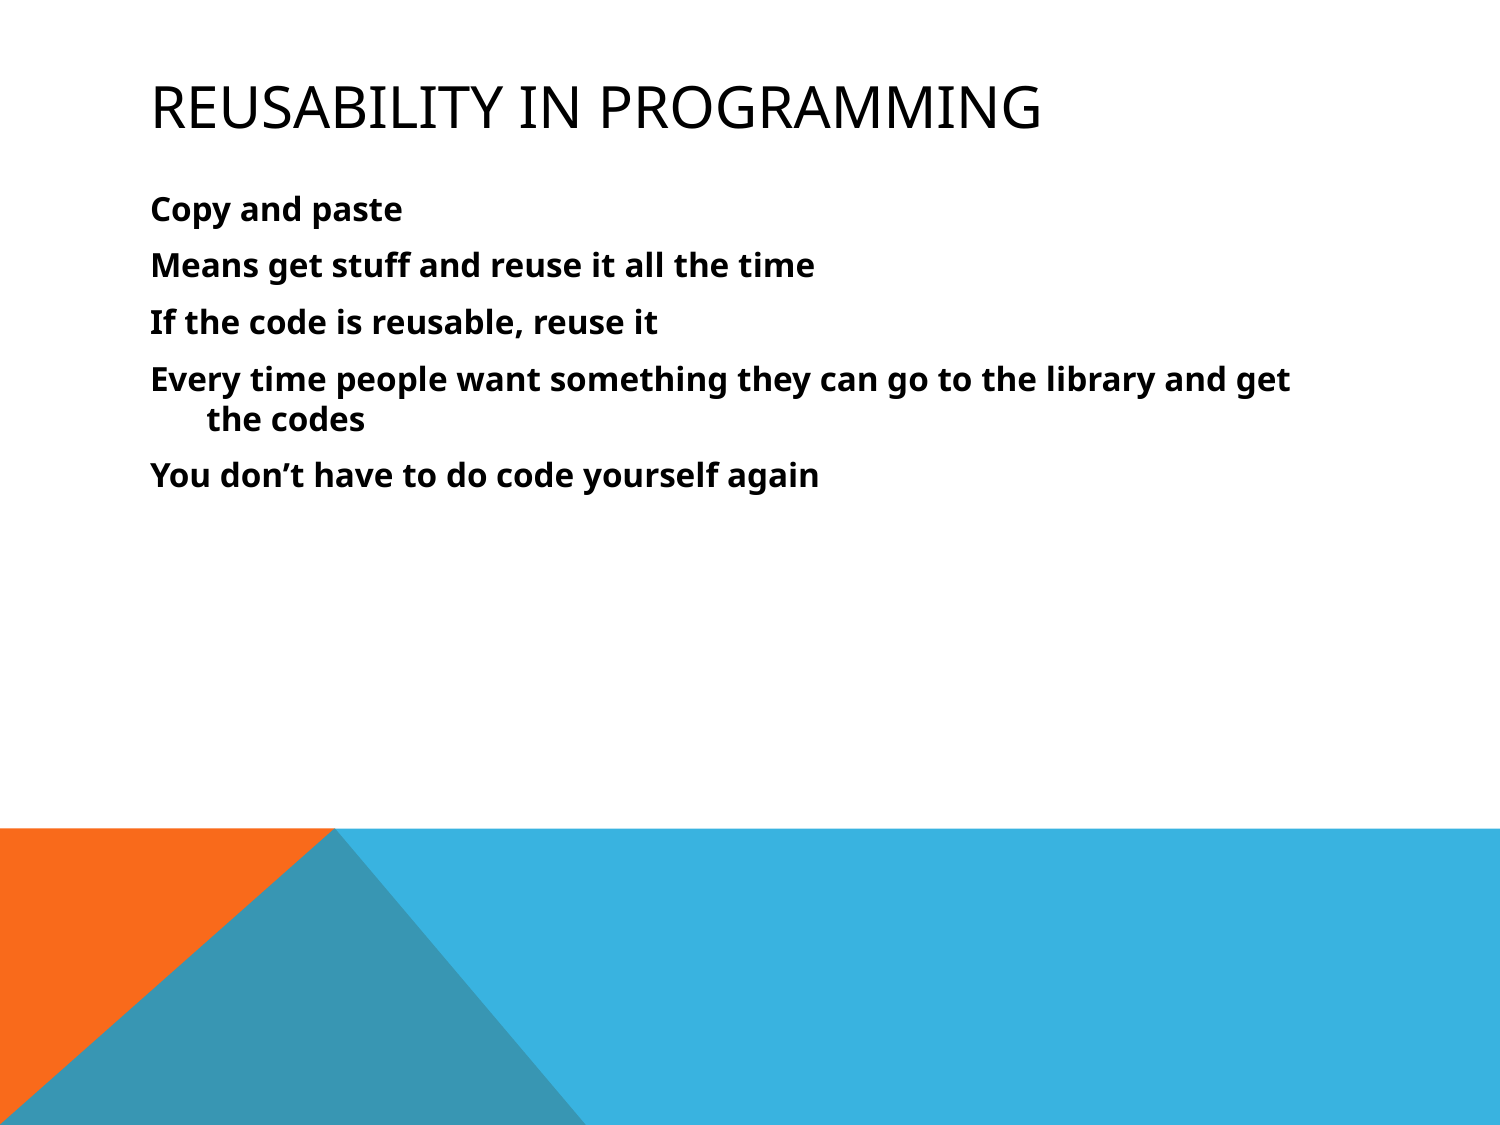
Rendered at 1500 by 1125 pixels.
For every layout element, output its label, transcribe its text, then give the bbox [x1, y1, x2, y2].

list Copy and paste Means get stuff and reuse it all the time If the code is reusable, reuse it Every time people want something they can go to the library and get the codes You don’t have to do code yourself again [135, 180, 1369, 768]
title Reusability in programming [135, 60, 1369, 150]
